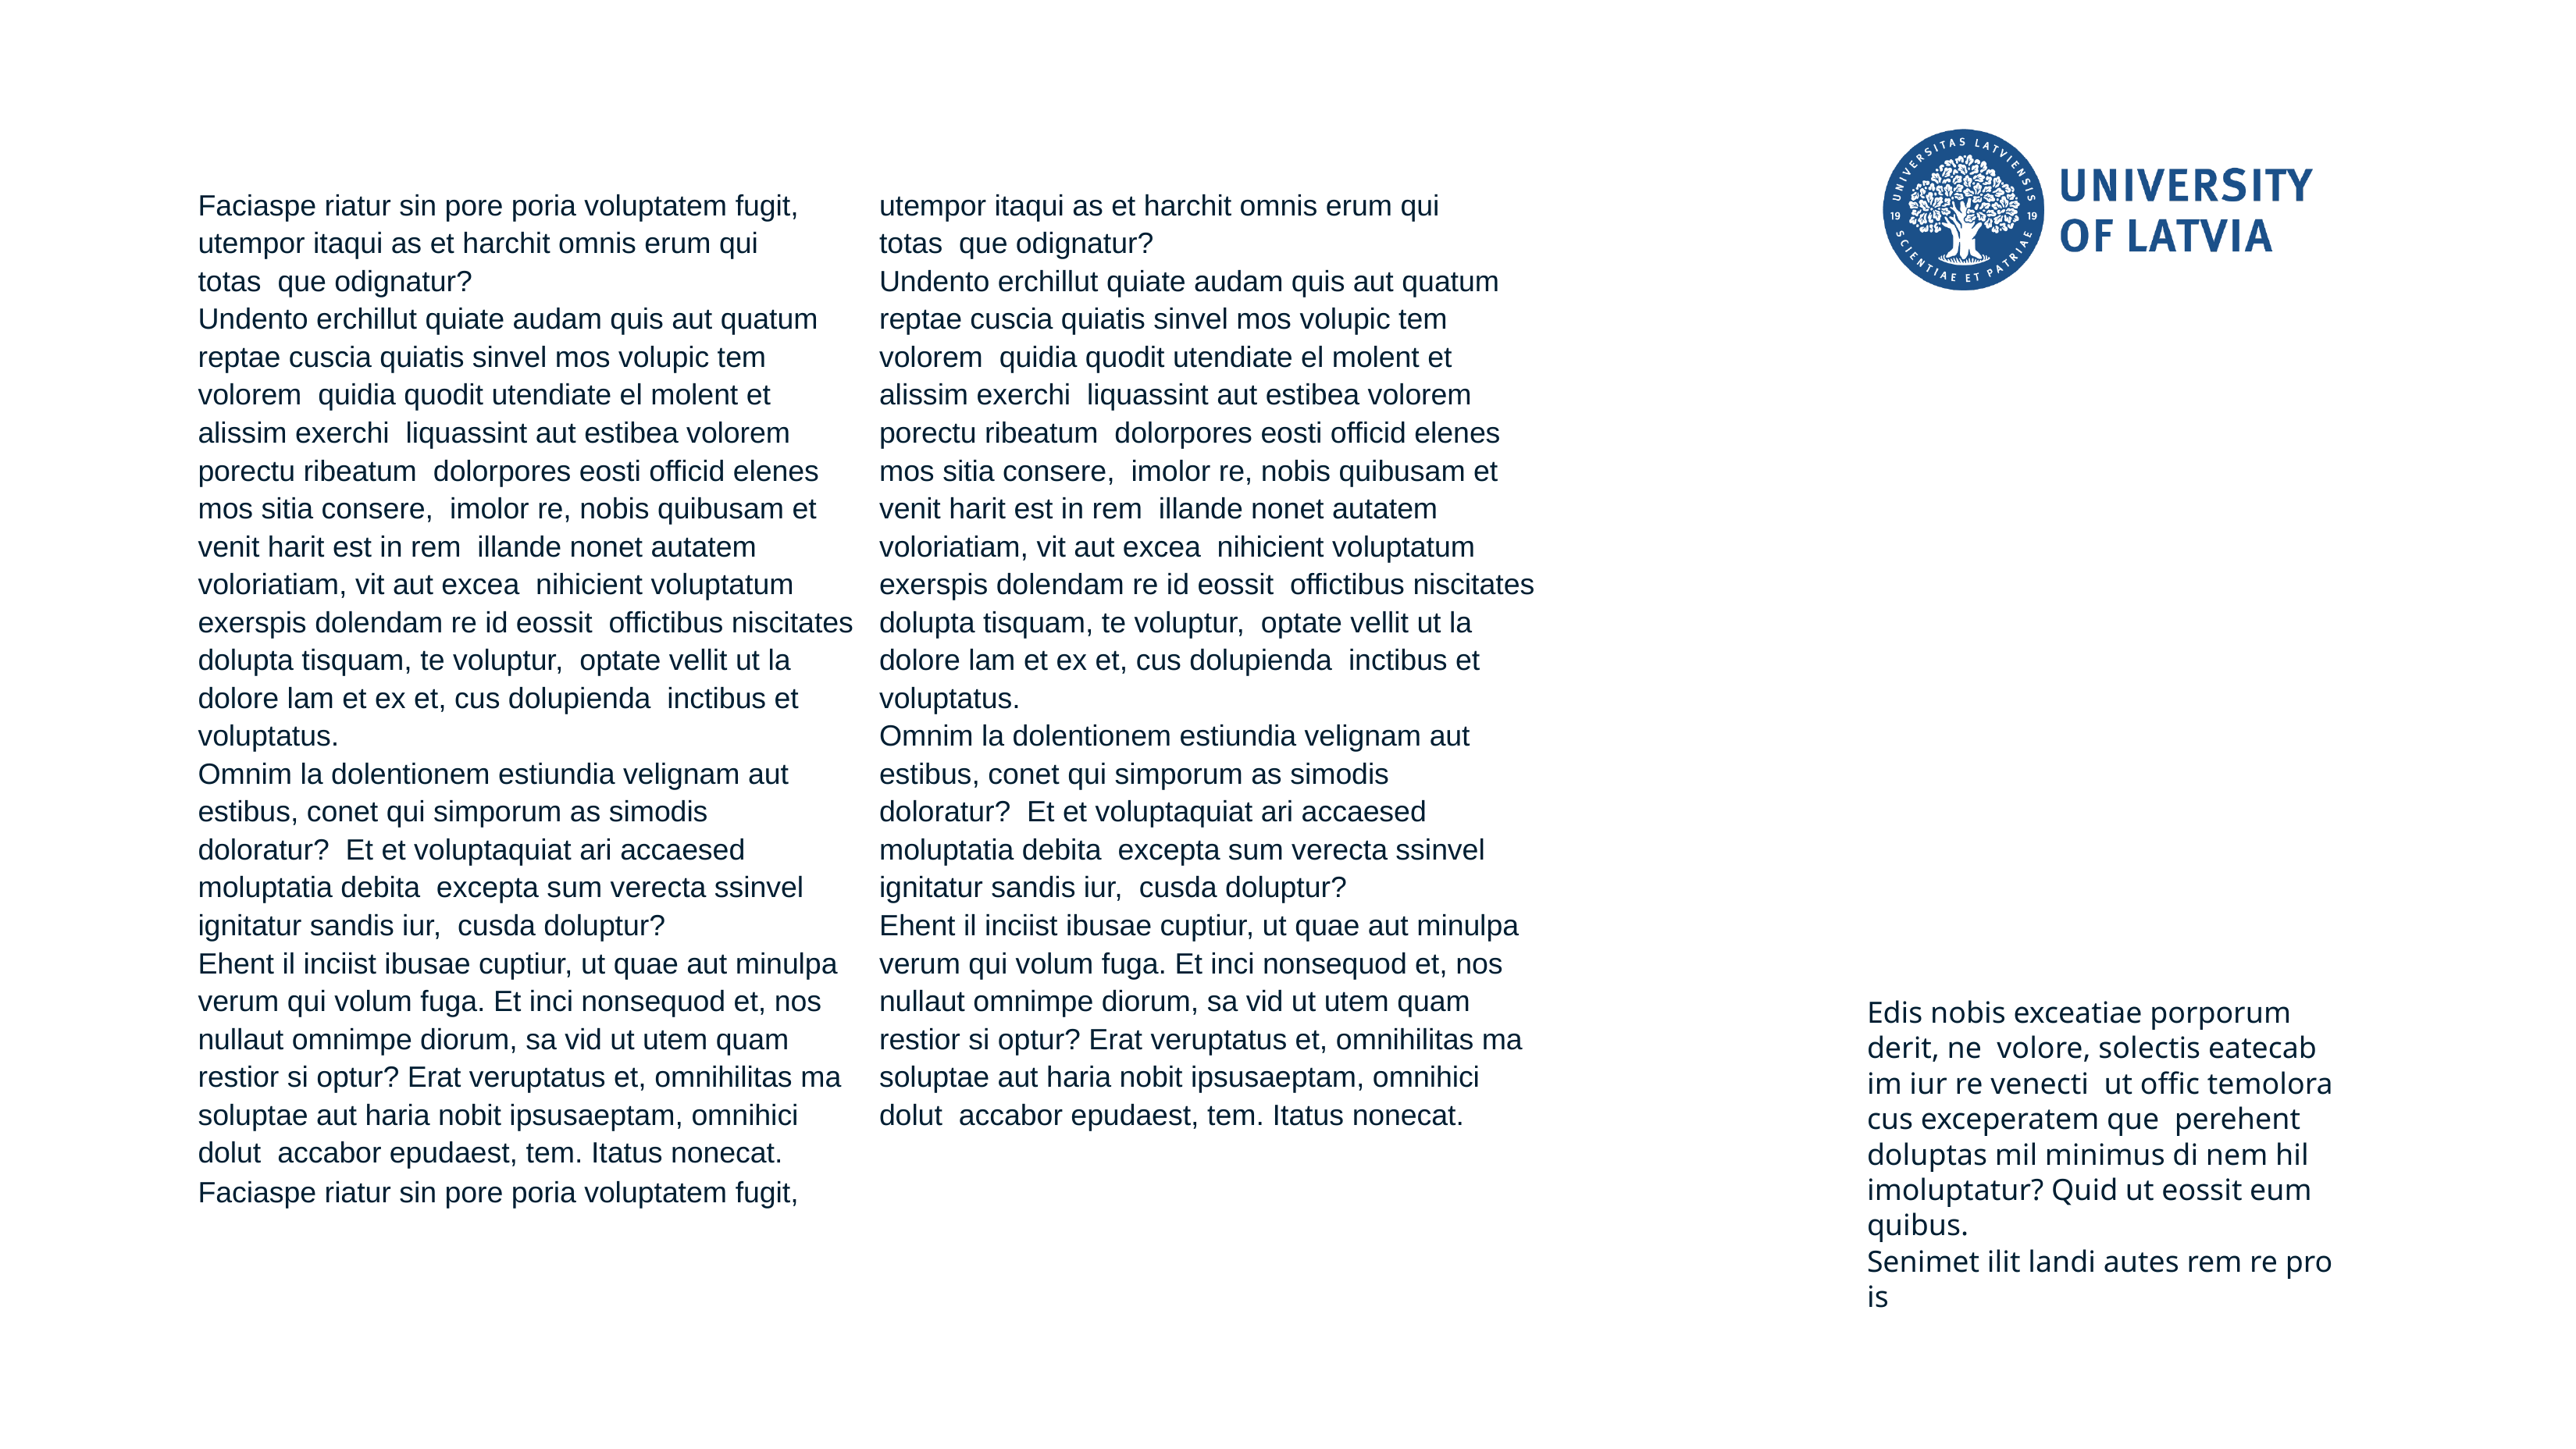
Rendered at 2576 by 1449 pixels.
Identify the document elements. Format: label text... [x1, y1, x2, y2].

list Edis nobis exceatiae porporum derit, ne volore, solectis eatecab im iur re venecti ut offic temolora cus exceperatem que perehent doluptas mil minimus di nem hil imoluptatur? Quid ut eossit eum quibus. Senimet ilit landi autes rem re pro is [1854, 988, 2371, 1388]
list Faciaspe riatur sin pore poria voluptatem fugit, utempor itaqui as et harchit omnis erum qui totas que odignatur? Undento erchillut quiate audam quis aut quatum reptae cuscia quiatis sinvel mos volupic tem volorem quidia quodit utendiate el molent et alissim exerchi liquassint aut estibea volorem porectu ribeatum dolorpores eosti officid elenes mos sitia consere, imolor re, nobis quibusam et venit harit est in rem illande nonet autatem voloriatiam, vit aut excea nihicient voluptatum exerspis dolendam re id eossit offictibus niscitates dolupta tisquam, te voluptur, optate vellit ut la dolore lam et ex et, cus dolupienda inctibus et voluptatus. Omnim la dolentionem estiundia velignam aut estibus, conet qui simporum as simodis doloratur? Et et voluptaquiat ari accaesed moluptatia debita excepta sum verecta ssinvel ignitatur sandis iur, cusda doluptur? Ehent il inciist ibusae cuptiur, ut quae aut minulpa verum qui volum fuga. Et inci nonsequod et, nos nullaut omnimpe diorum, sa vid ut utem quam restior si optur? Erat veruptatus et, omnihilitas ma soluptae aut haria nobit ipsusaeptam, omnihici dolut accabor epudaest, tem. Itatus nonecat. Faciaspe riatur sin pore poria voluptatem fugit, utempor itaqui as et harchit omnis erum qui totas que odignatur? Undento erchillut quiate audam quis aut quatum reptae cuscia quiatis sinvel mos volupic tem volorem quidia quodit utendiate el molent et alissim exerchi liquassint aut estibea volorem porectu ribeatum dolorpores eosti officid elenes mos sitia consere, imolor re, nobis quibusam et venit harit est in rem illande nonet autatem voloriatiam, vit aut excea nihicient voluptatum exerspis dolendam re id eossit offictibus niscitates dolupta tisquam, te voluptur, optate vellit ut la dolore lam et ex et, cus dolupienda inctibus et voluptatus. Omnim la dolentionem estiundia velignam aut estibus, conet qui simporum as simodis doloratur? Et et voluptaquiat ari accaesed moluptatia debita excepta sum verecta ssinvel ignitatur sandis iur, cusda doluptur? Ehent il inciist ibusae cuptiur, ut quae aut minulpa verum qui volum fuga. Et inci nonsequod et, nos nullaut omnimpe diorum, sa vid ut utem quam restior si optur? Erat veruptatus et, omnihilitas ma soluptae aut haria nobit ipsusaeptam, omnihici dolut accabor epudaest, tem. Itatus nonecat. [184, 177, 1548, 1238]
picture [1883, 129, 2313, 290]
